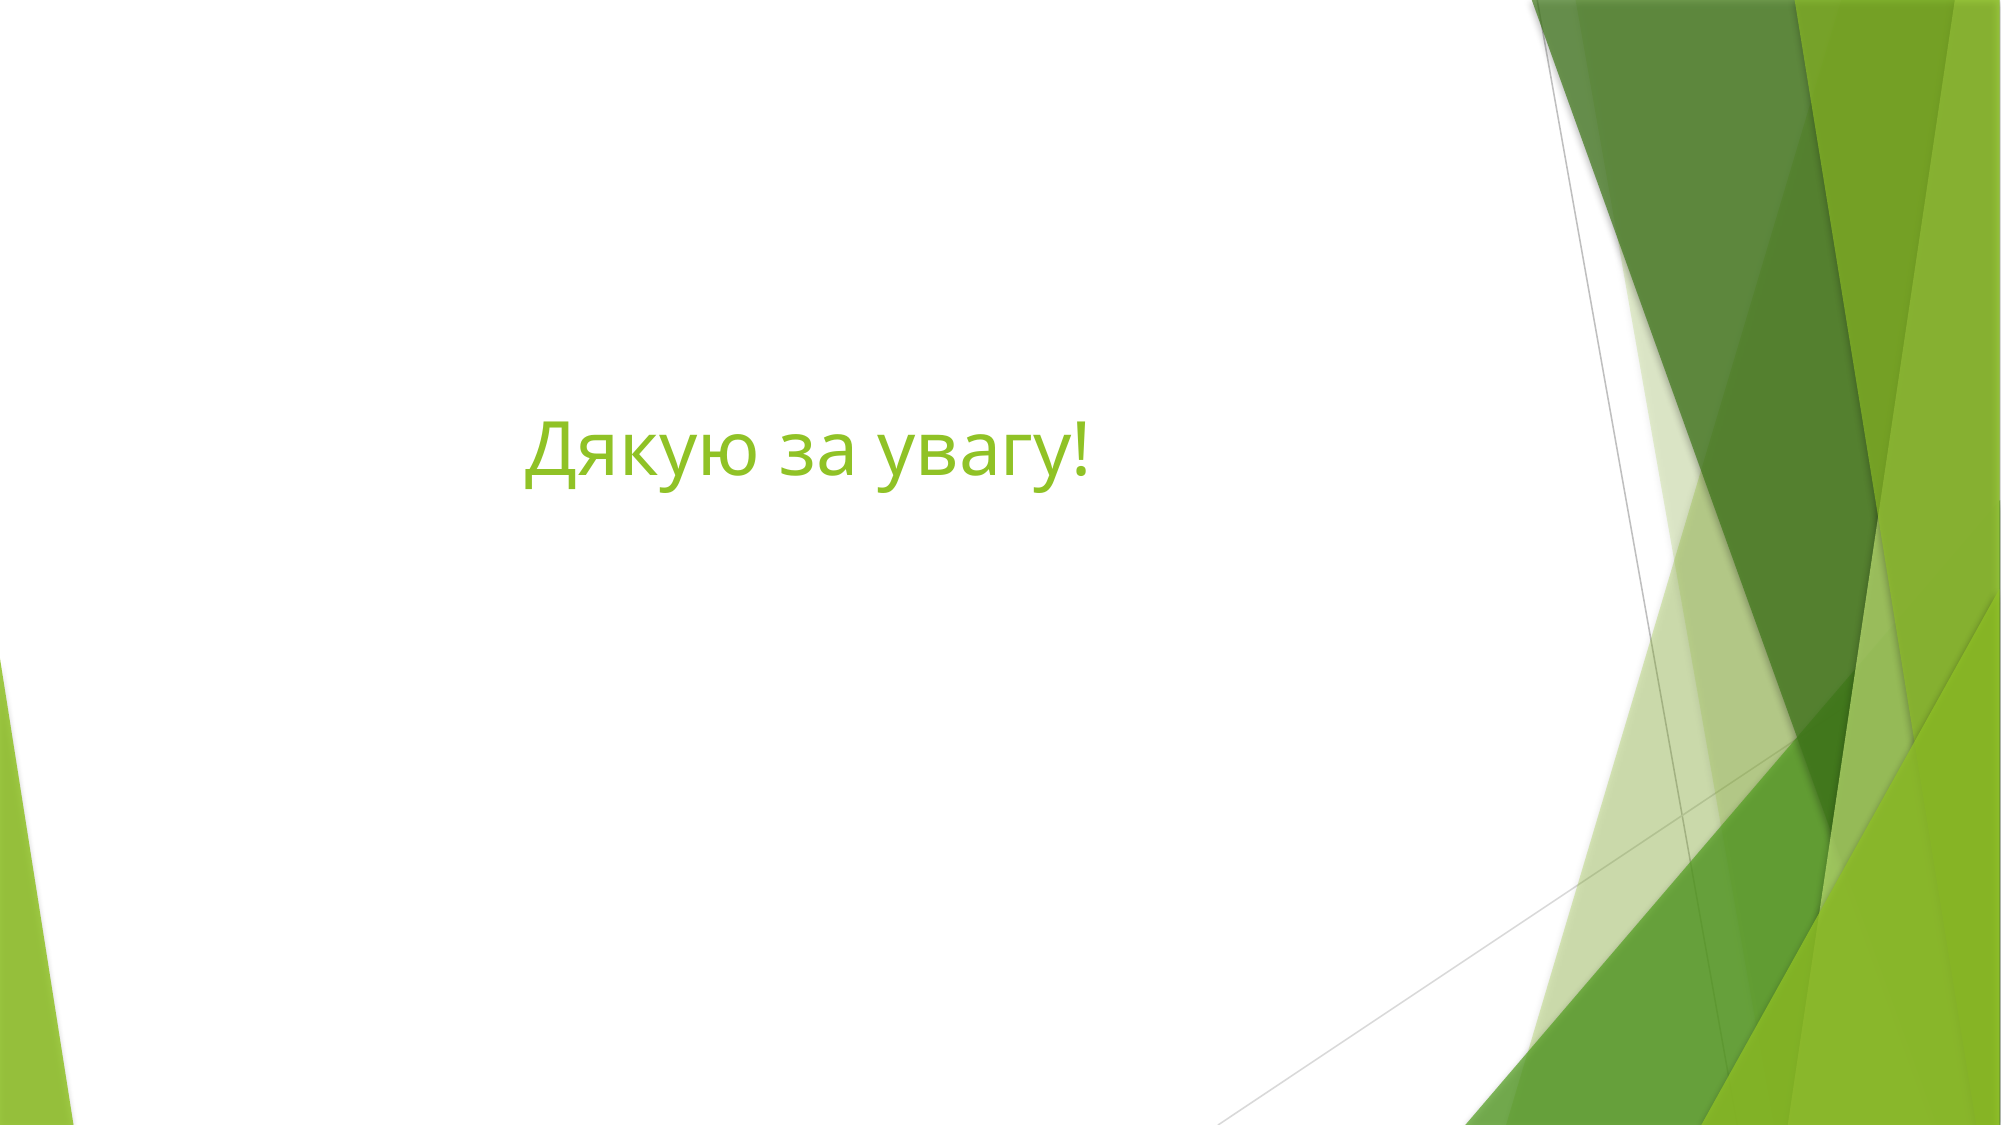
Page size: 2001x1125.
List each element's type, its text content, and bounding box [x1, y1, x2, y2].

title Дякую за увагу! [103, 392, 1515, 610]
